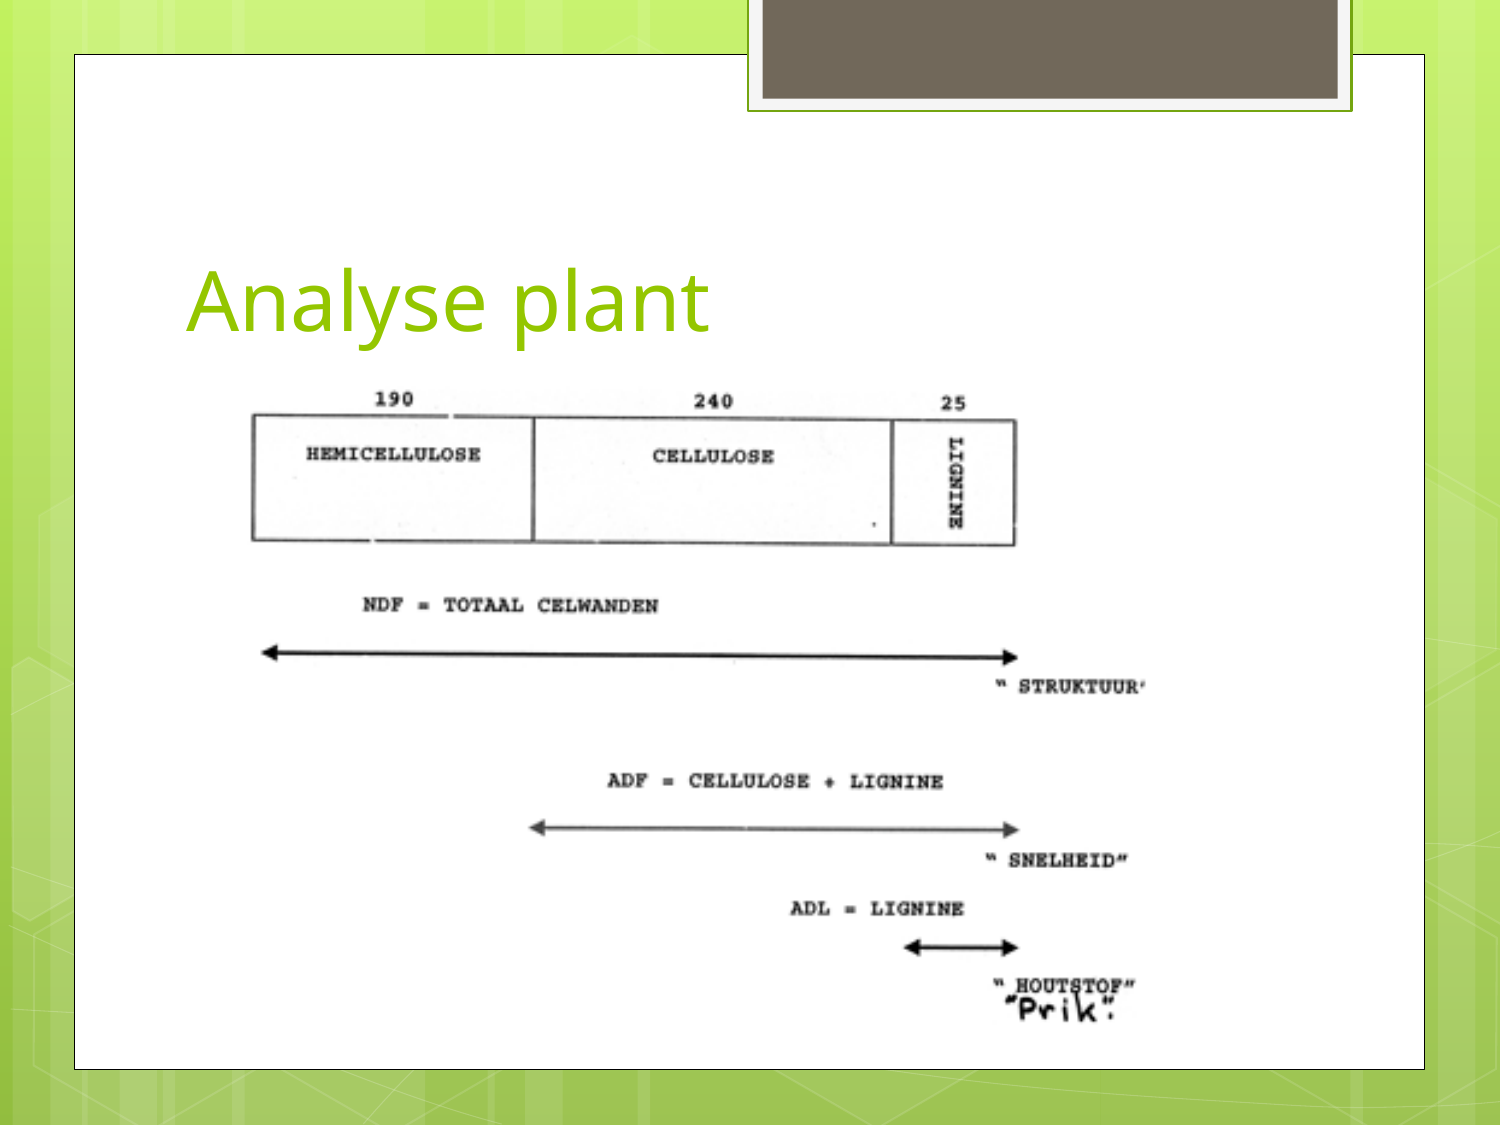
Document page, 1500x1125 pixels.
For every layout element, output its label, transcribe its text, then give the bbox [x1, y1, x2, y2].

title Analyse plant [171, 168, 1324, 357]
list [206, 373, 1200, 1044]
